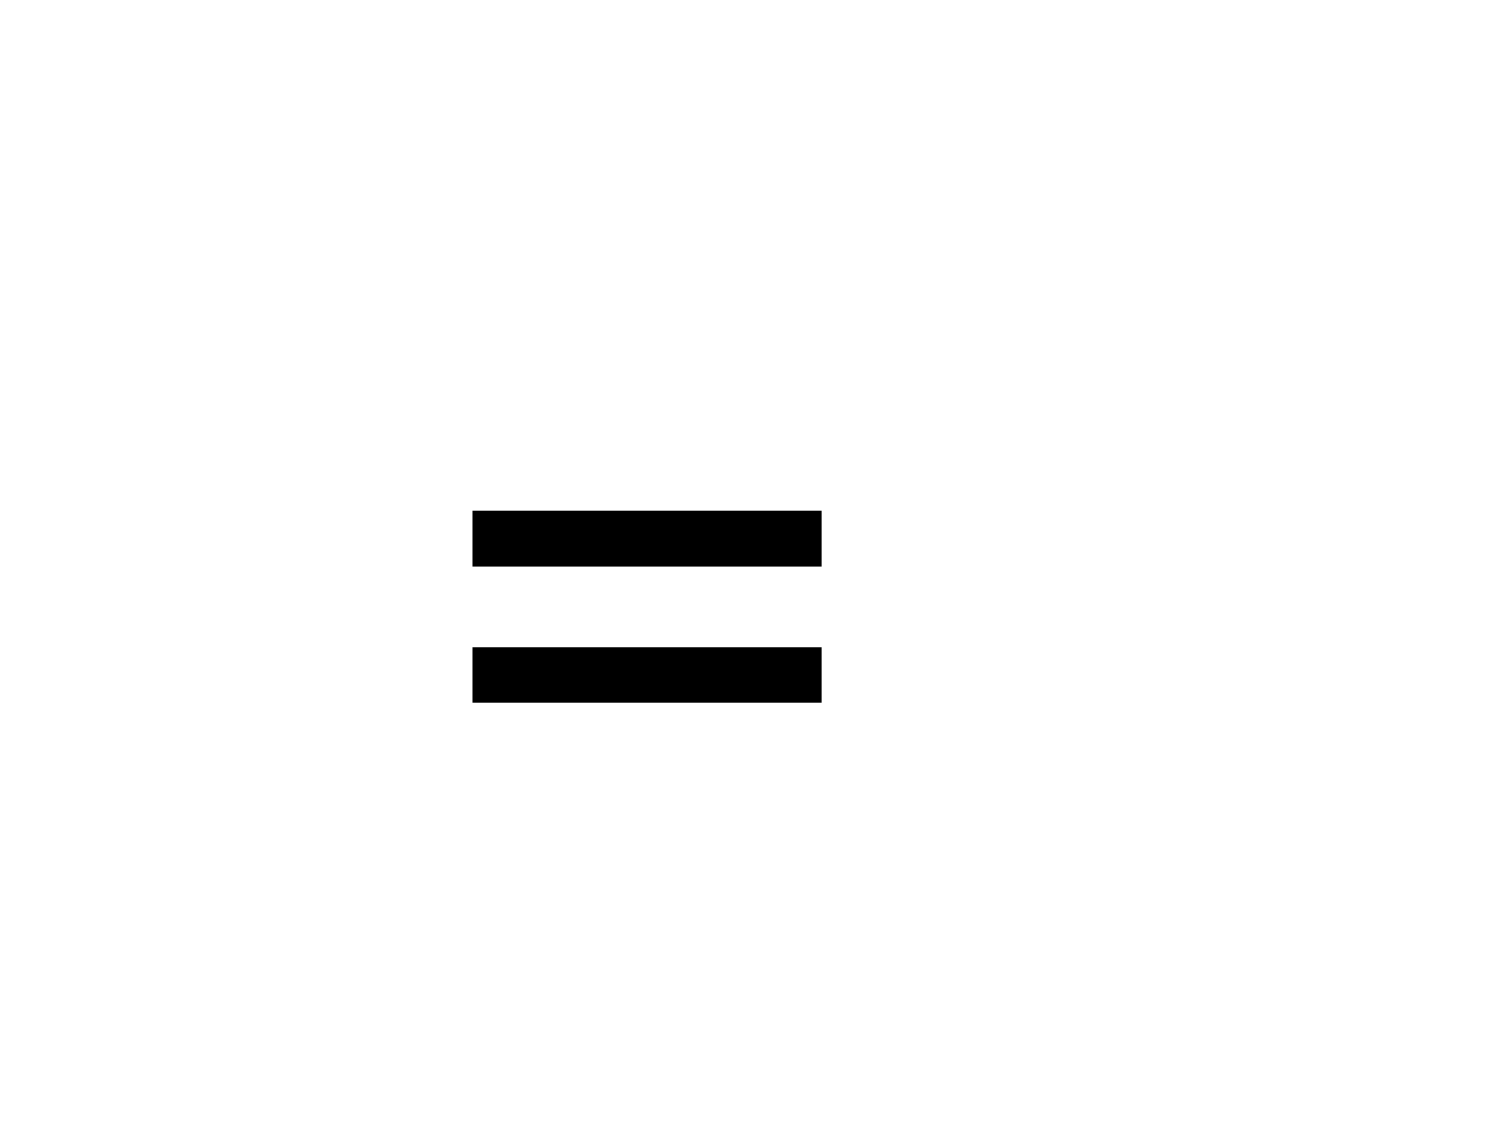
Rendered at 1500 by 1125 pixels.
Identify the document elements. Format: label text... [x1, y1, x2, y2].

text_box = [419, 12, 1152, 1060]
